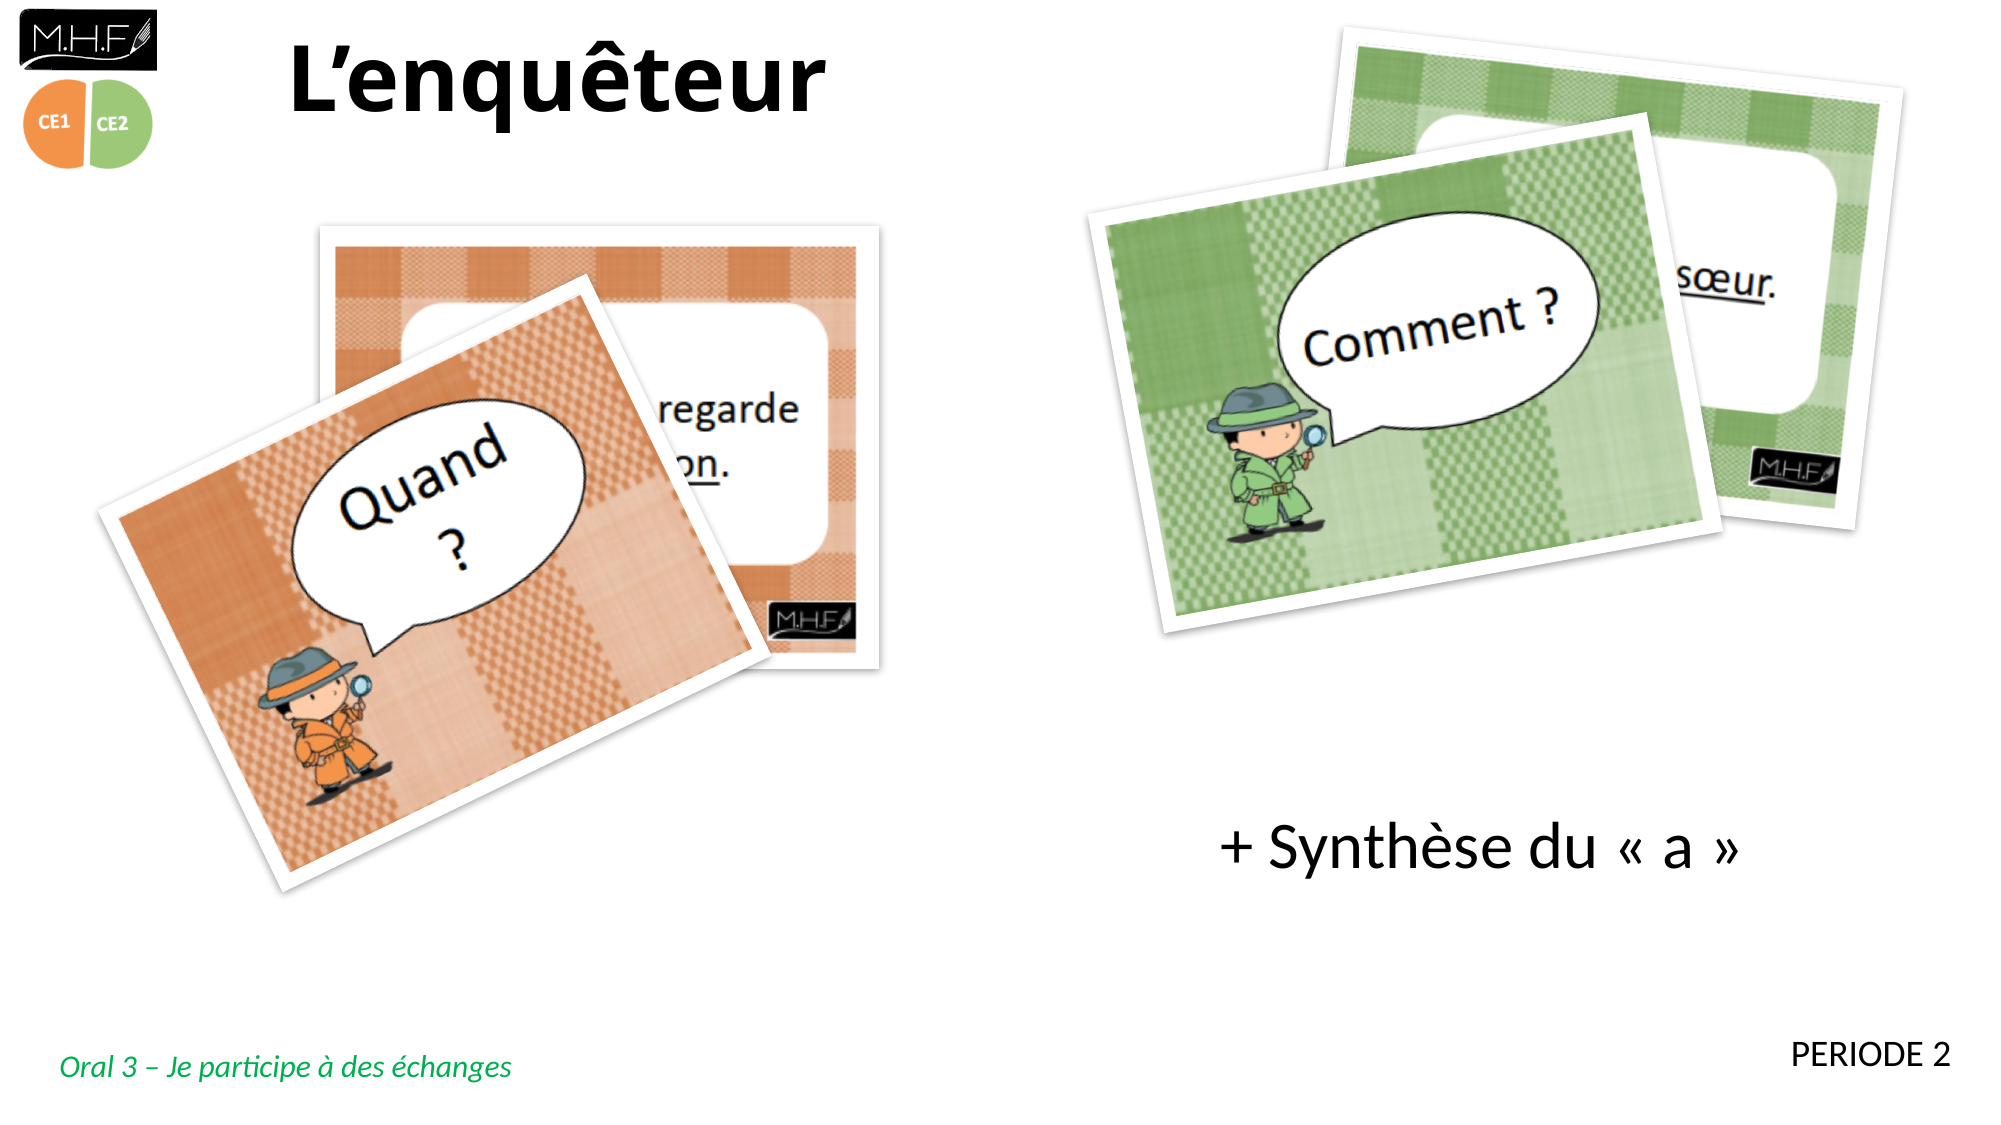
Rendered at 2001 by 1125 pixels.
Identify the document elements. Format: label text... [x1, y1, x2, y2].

text_box + Synthèse du « a » [1206, 794, 1929, 889]
text_box PERIODE 2 [1362, 1021, 1967, 1082]
picture [1106, 44, 1887, 615]
text_box Oral 3 – Je participe à des échanges [44, 1038, 1346, 1092]
picture [119, 240, 865, 872]
title L’enquêteur [271, 7, 1818, 156]
picture [1, 7, 177, 207]
